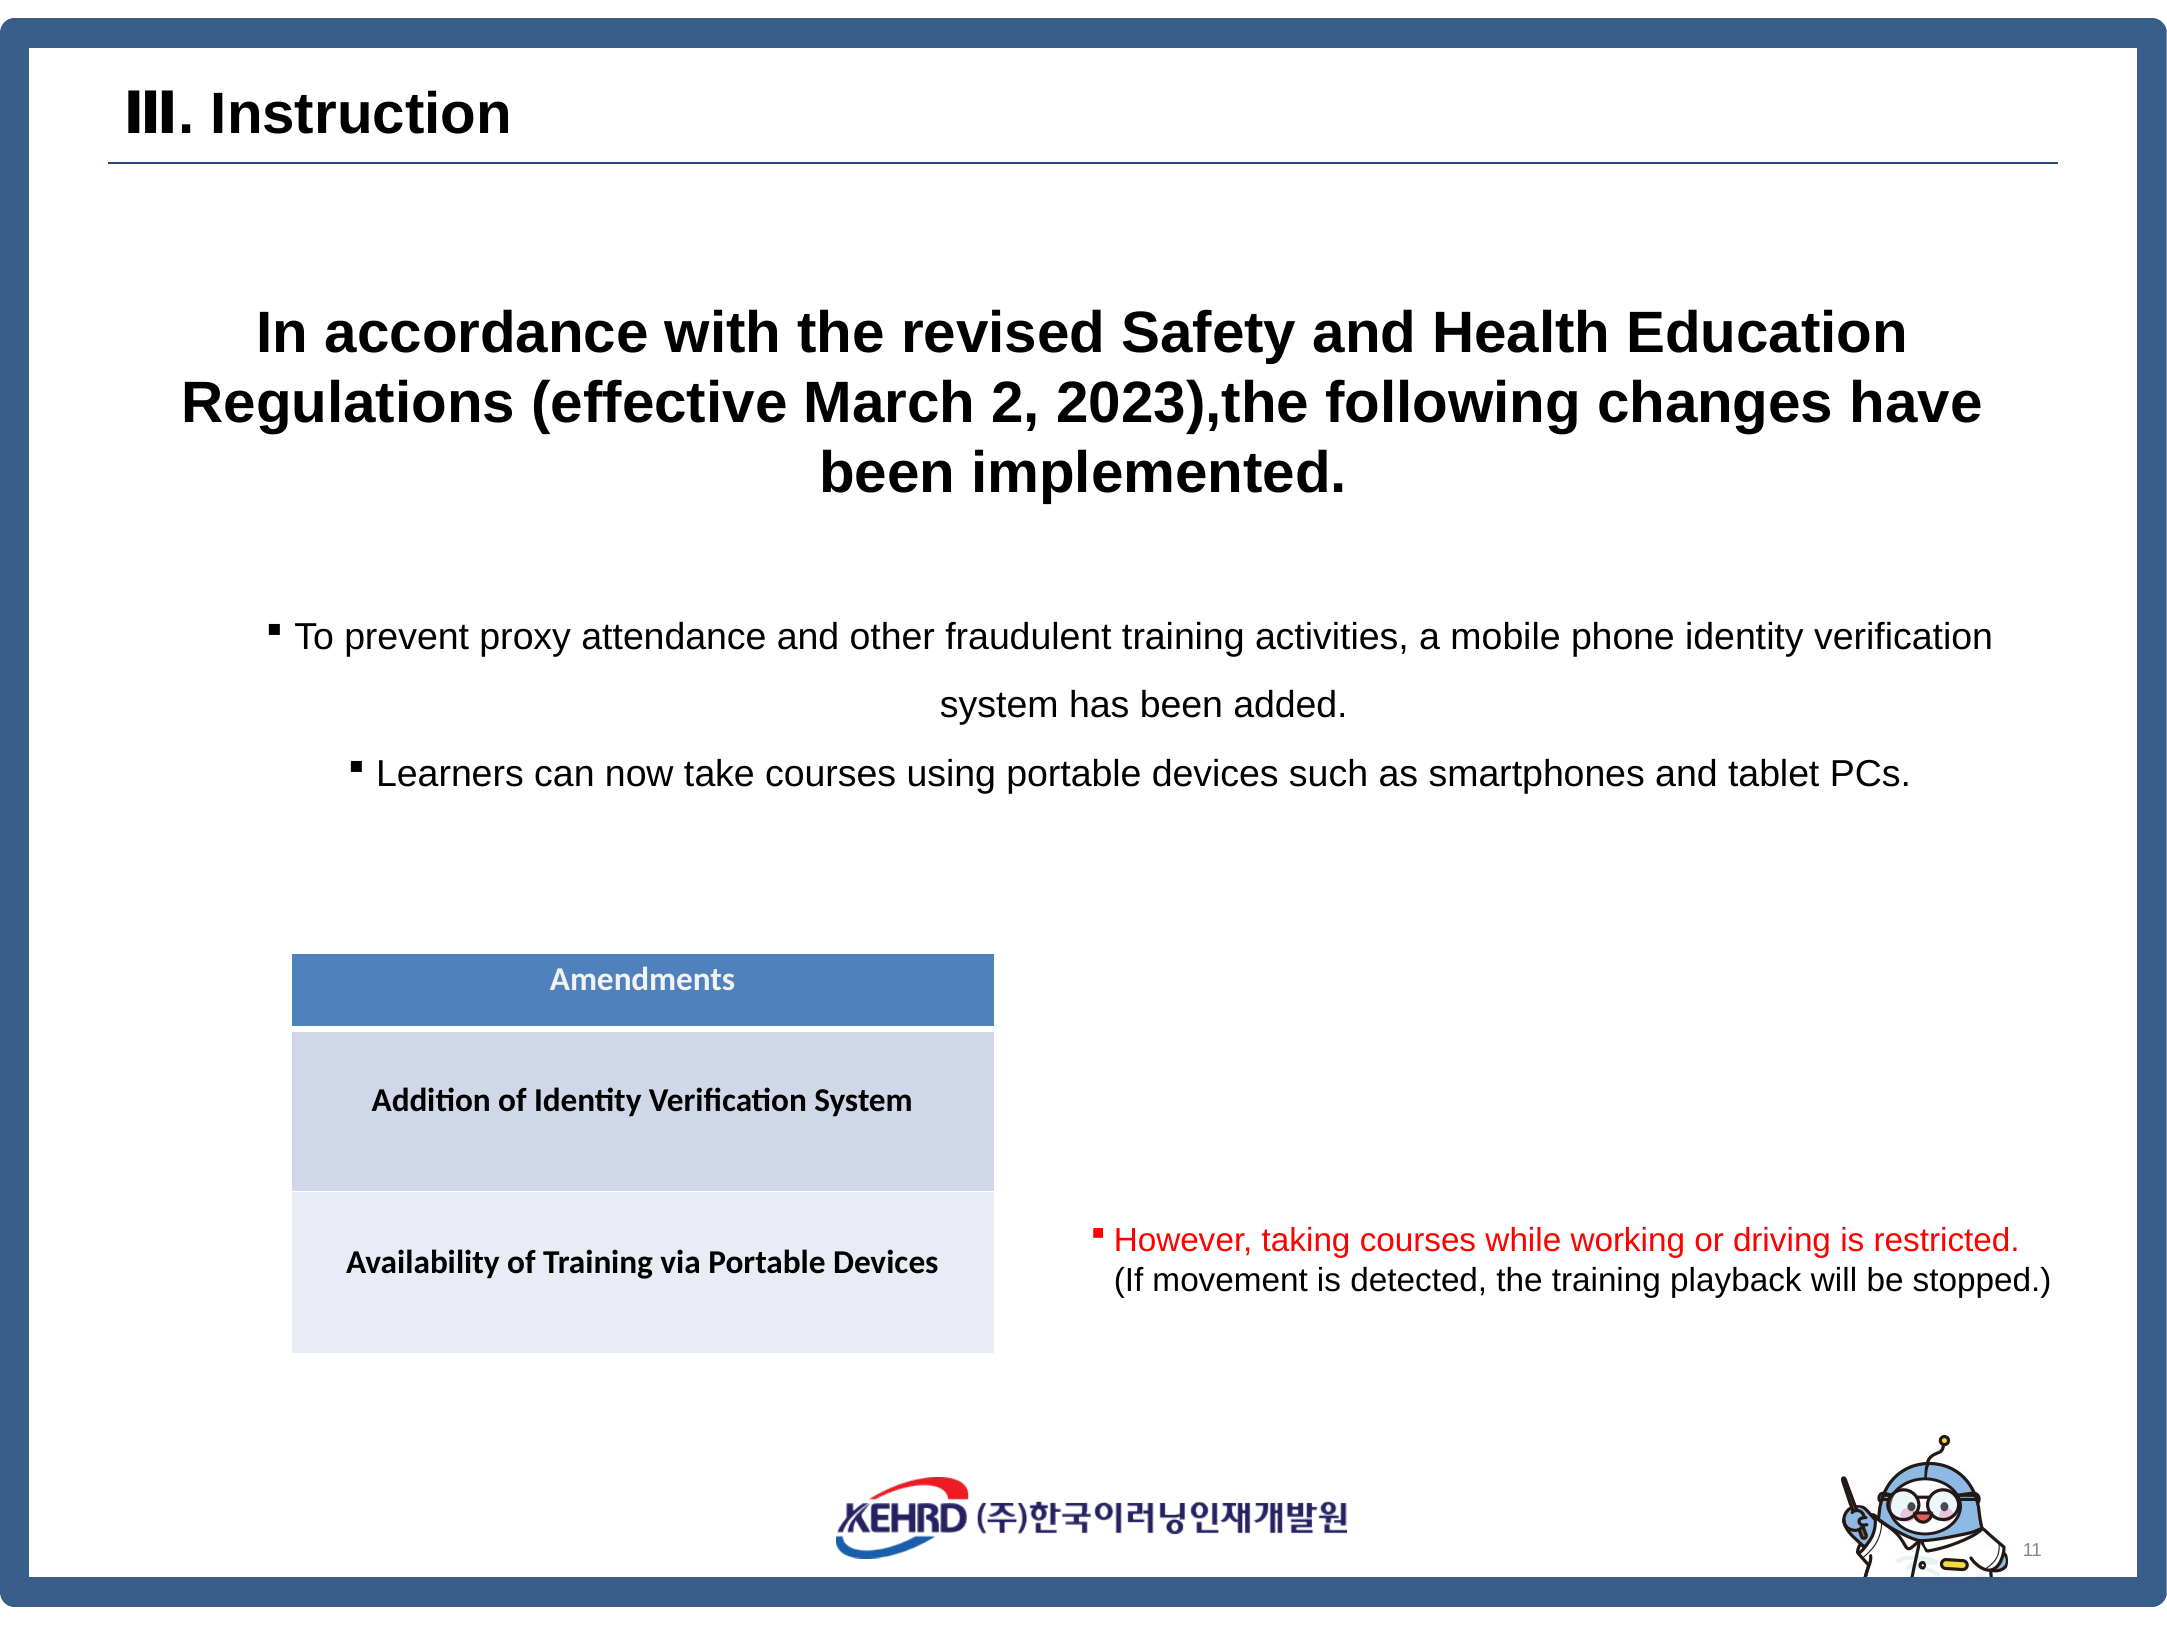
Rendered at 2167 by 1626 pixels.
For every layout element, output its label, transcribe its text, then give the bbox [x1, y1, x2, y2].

picture [836, 1477, 1347, 1559]
table_header Amendments [292, 954, 994, 1026]
text_box To prevent proxy attendance and other fraudulent training activities, a mobile phone identity verification system has been added. Learners can now take courses using portable devices such as smartphones and tablet PCs. [245, 587, 2017, 795]
slide_number 11 [2016, 1534, 2052, 1625]
text_box Ⅲ. Instruction [121, 73, 1089, 146]
title In accordance with the revised Safety and Health Education Regulations (effective March 2, 2023),the following changes have been implemented. [168, 292, 1998, 566]
picture [1841, 1435, 2008, 1577]
text_box However, taking courses while working or driving is restricted. (If movement is detected, the training playback will be stopped.) [1088, 1215, 2096, 1298]
table_cell Availability of Training via Portable Devices [292, 1192, 994, 1353]
table_cell Addition of Identity Verification System [292, 1032, 994, 1191]
